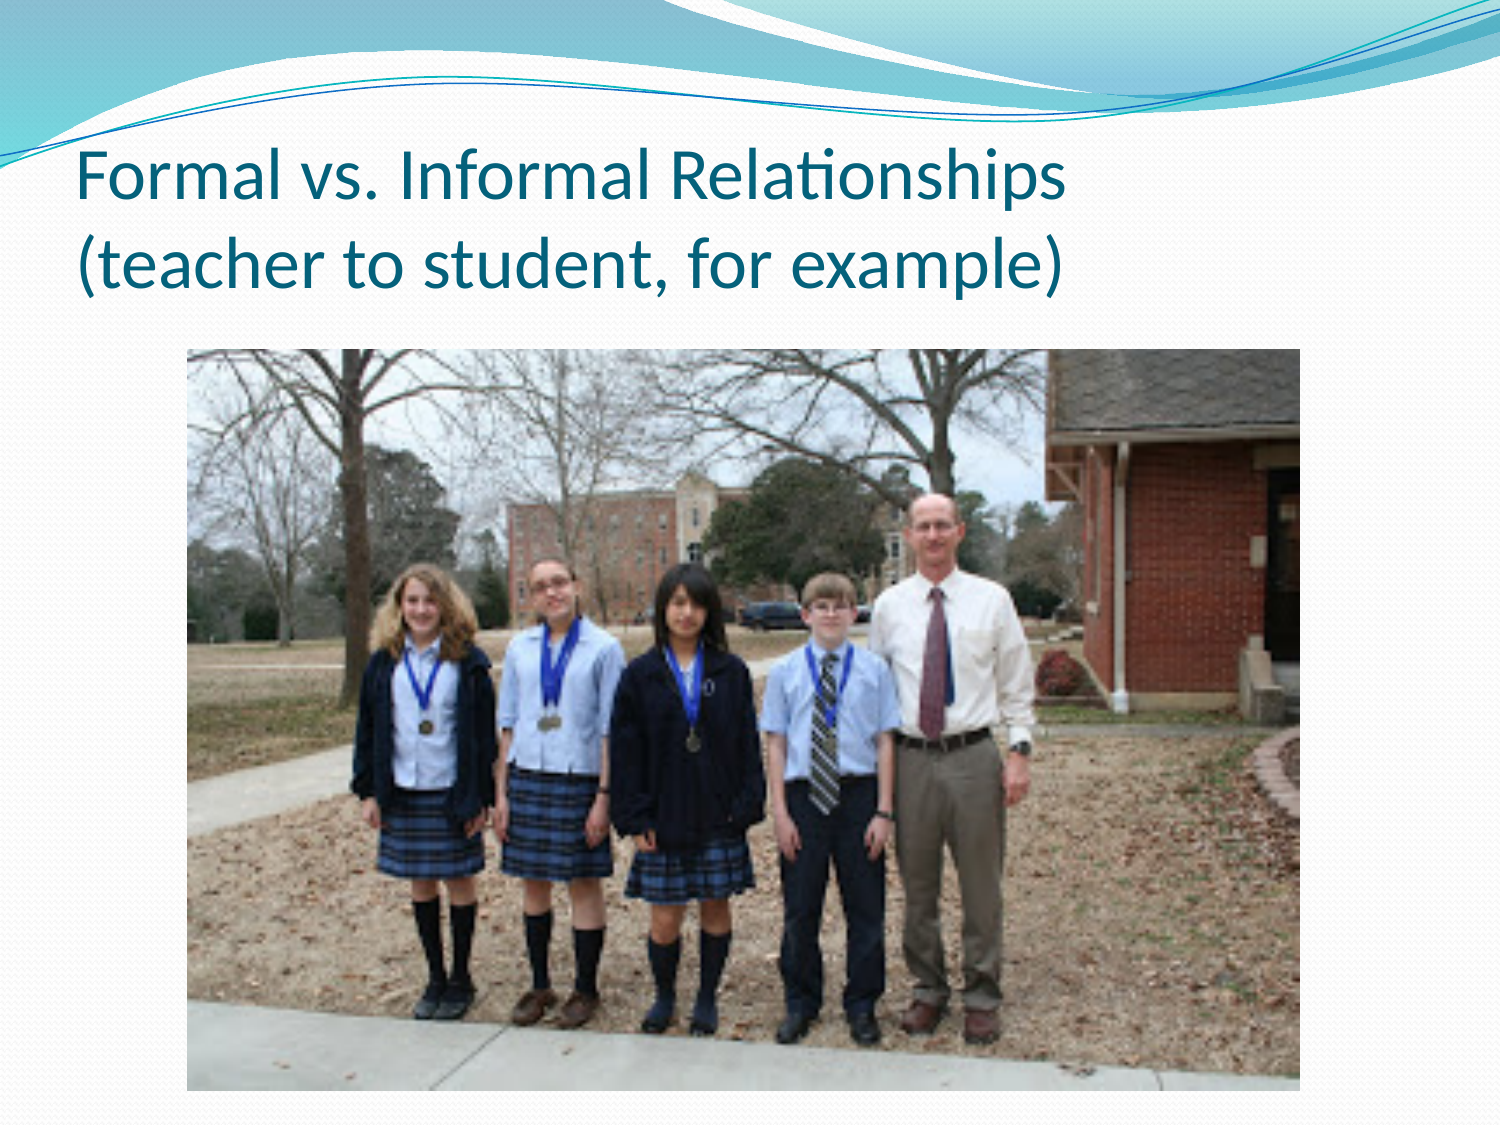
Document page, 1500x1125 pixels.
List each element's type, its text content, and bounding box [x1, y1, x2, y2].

title Formal vs. Informal Relationships (teacher to student, for example) [75, 115, 1425, 303]
picture [187, 349, 1301, 1091]
